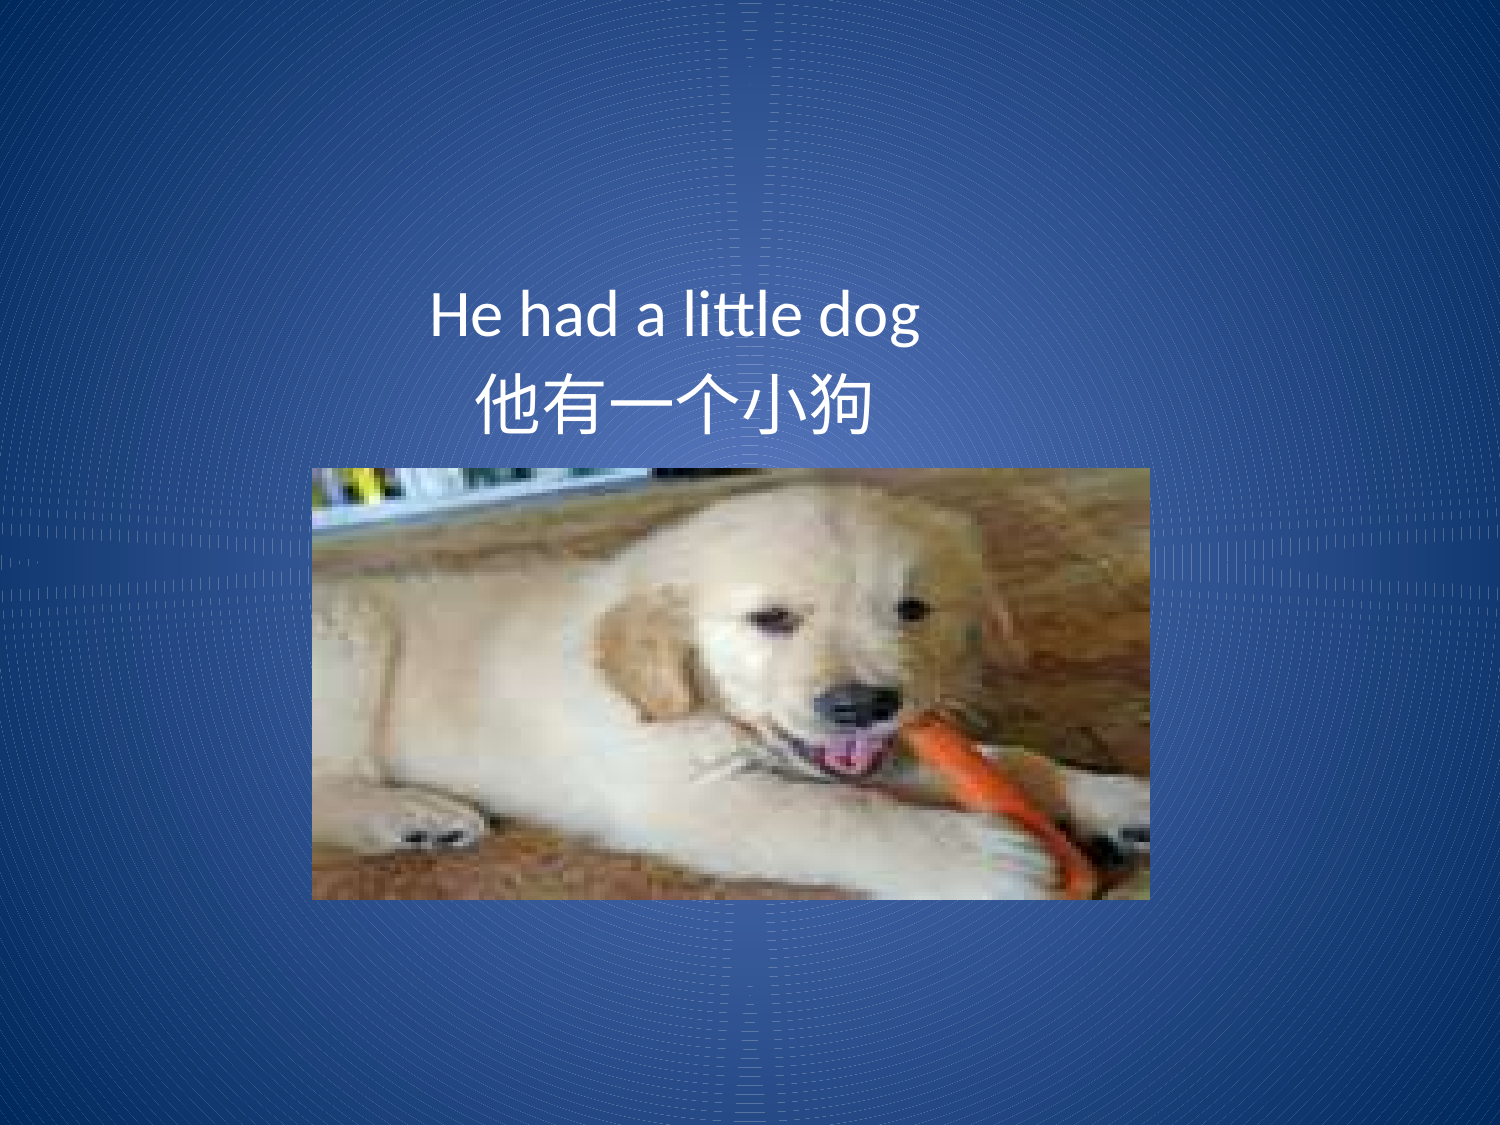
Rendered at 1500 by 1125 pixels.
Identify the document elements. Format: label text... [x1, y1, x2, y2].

list He had a little dog 他有一个小狗 [0, 262, 1351, 1006]
picture [312, 468, 1151, 901]
